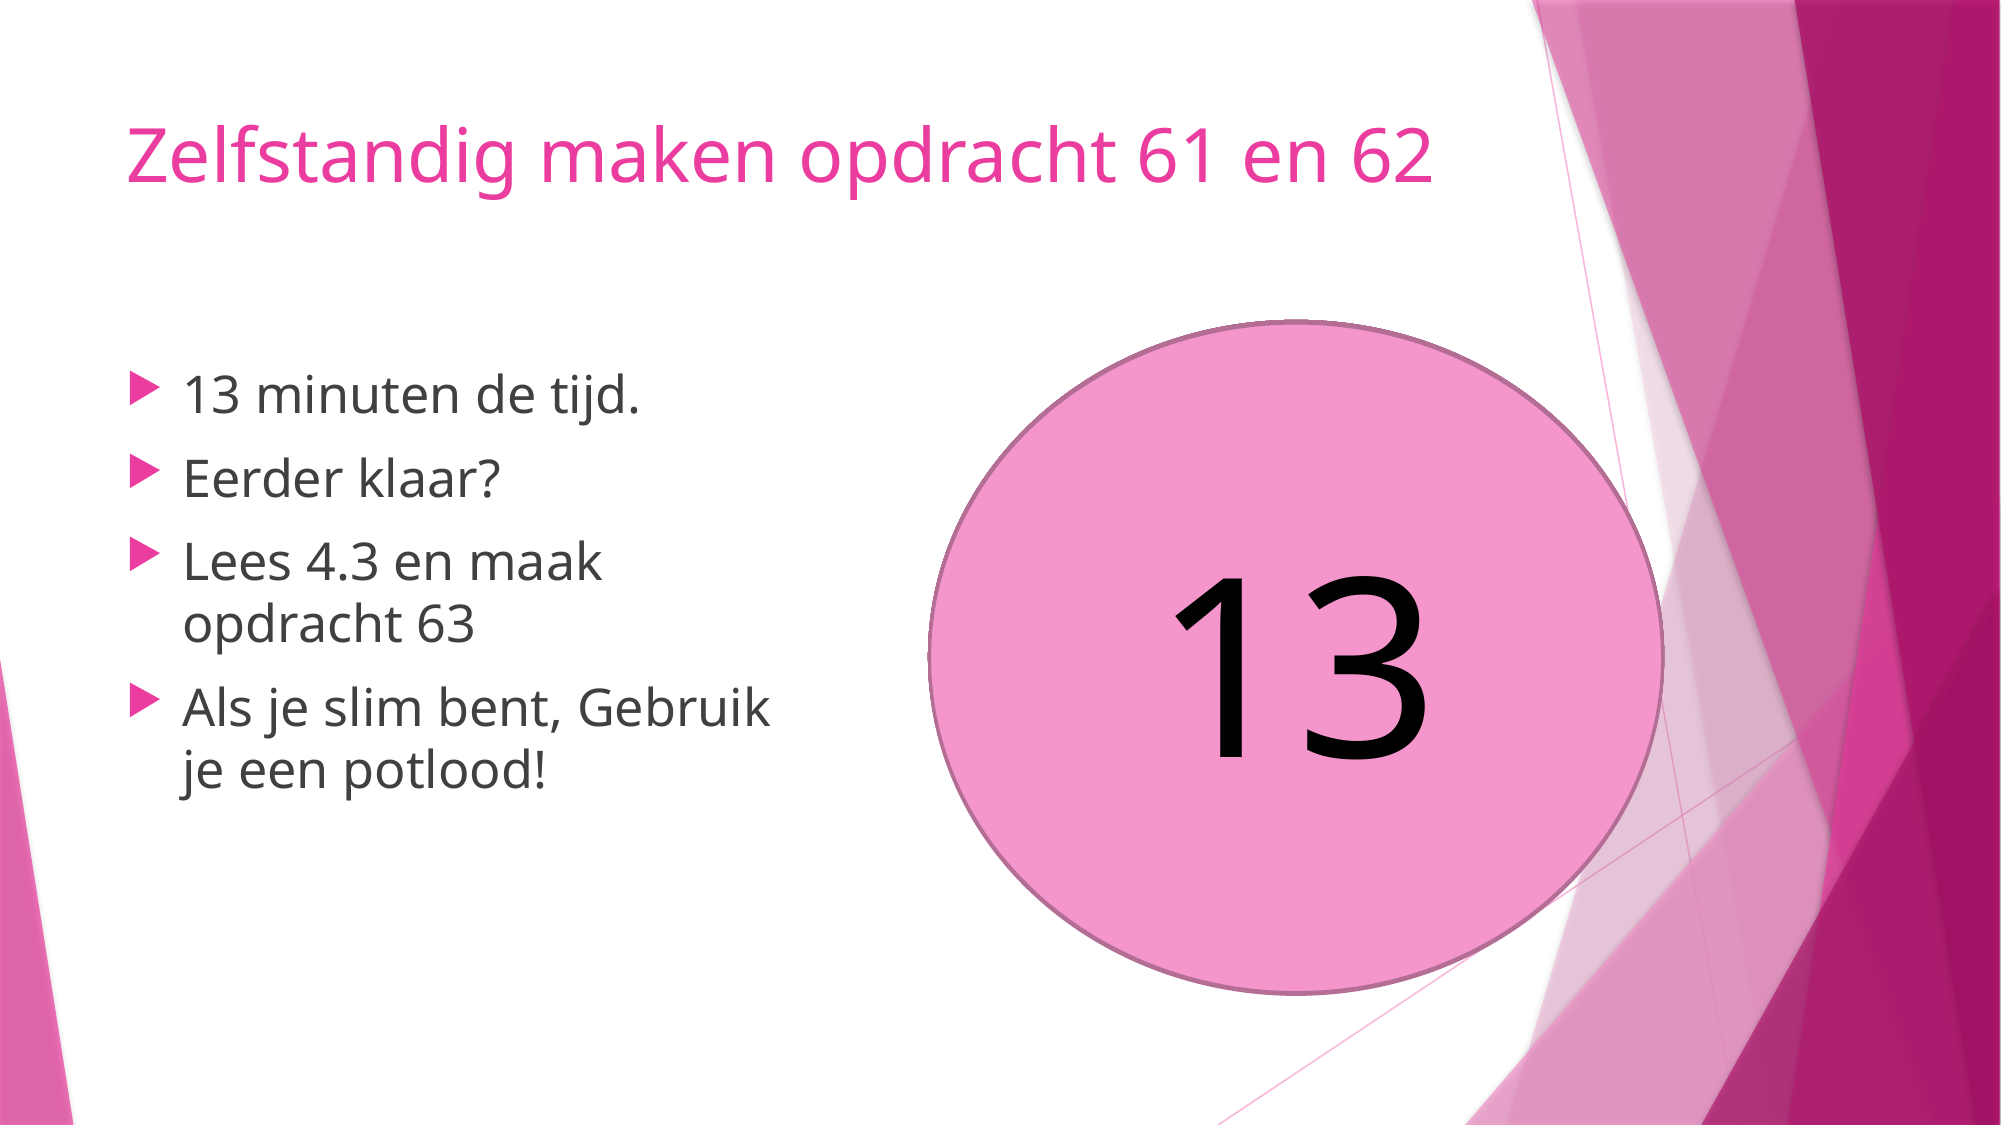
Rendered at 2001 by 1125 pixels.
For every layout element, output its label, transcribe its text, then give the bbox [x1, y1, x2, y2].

list 13 minuten de tijd. Eerder klaar? Lees 4.3 en maak opdracht 63 Als je slim bent, Gebruik je een potlood! [111, 354, 831, 962]
text_box 13 [927, 321, 1665, 995]
title Zelfstandig maken opdracht 61 en 62 [111, 99, 1522, 317]
